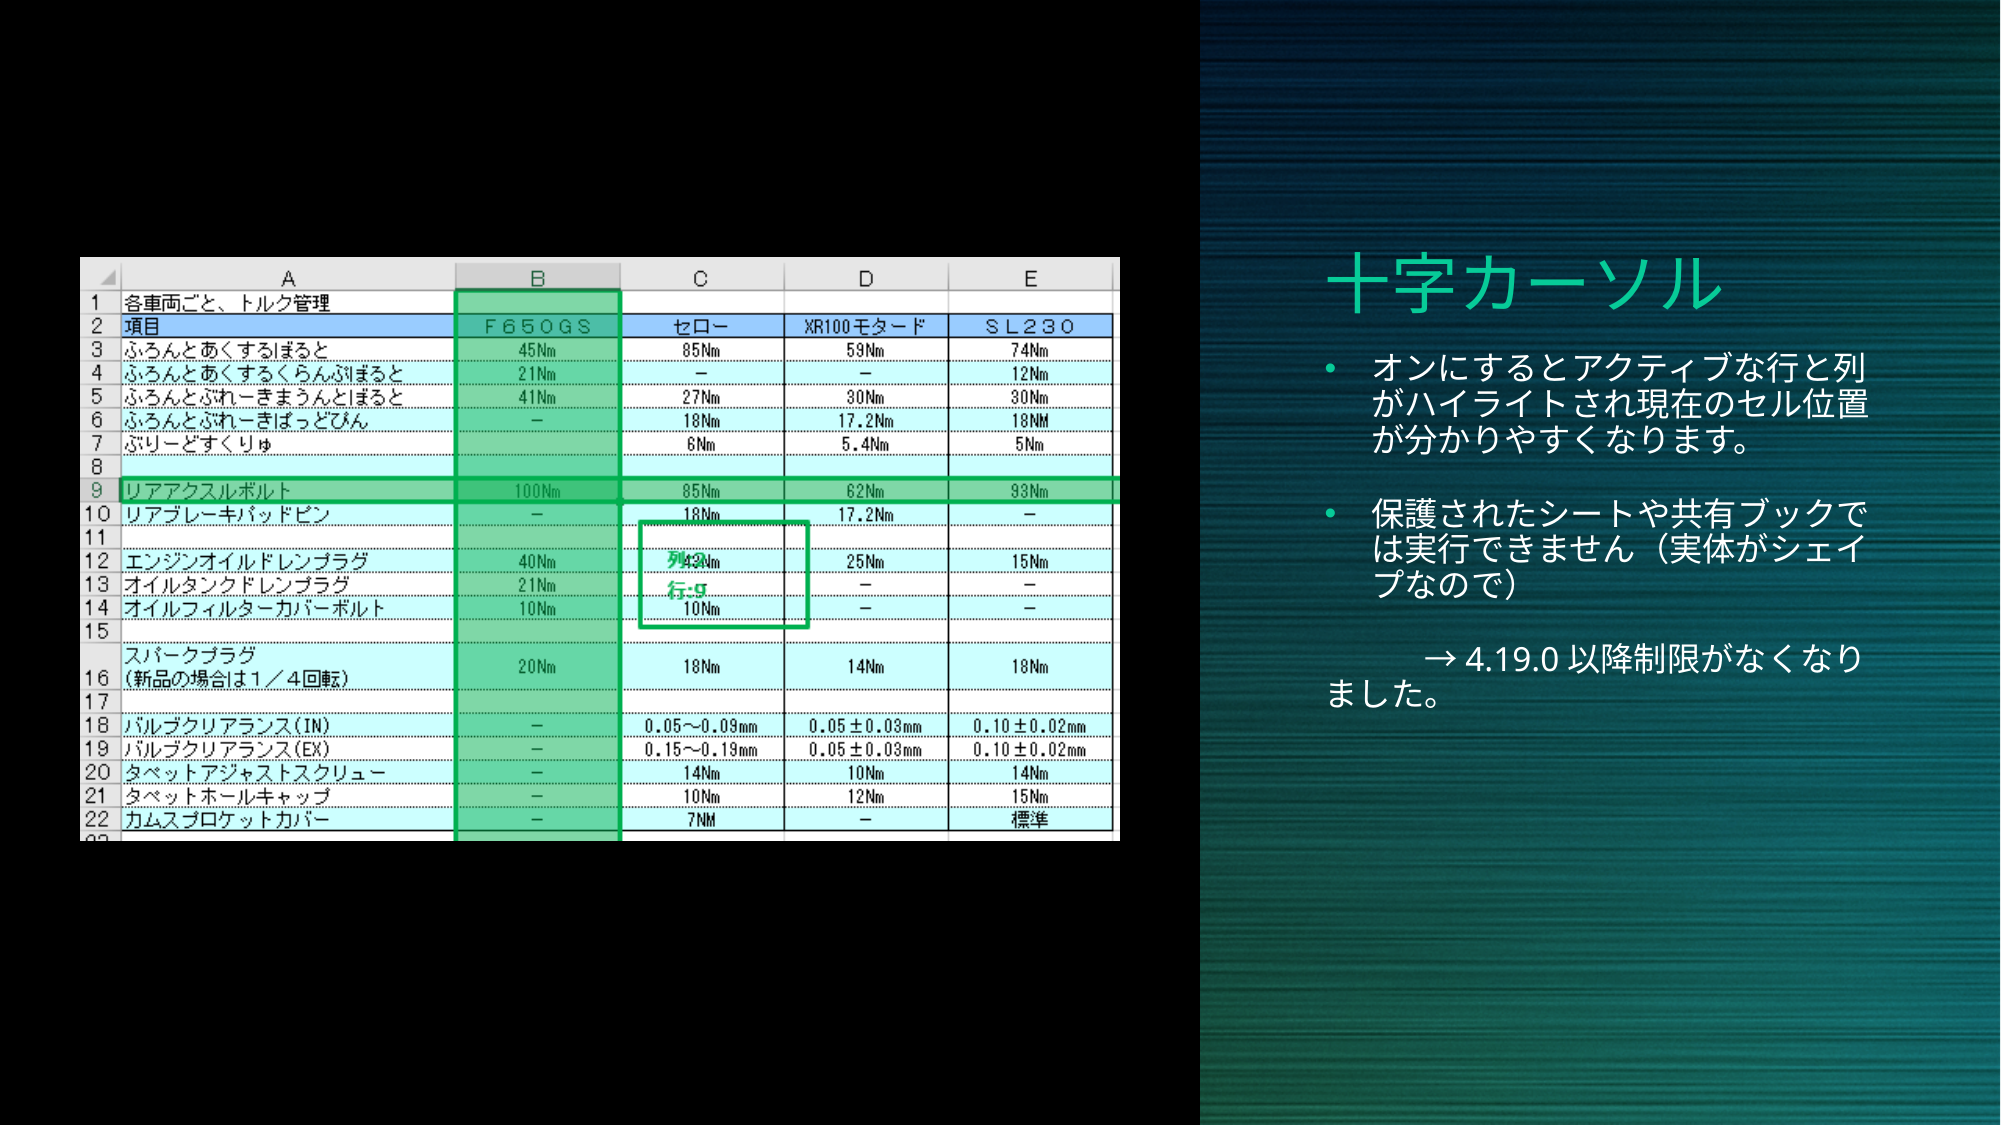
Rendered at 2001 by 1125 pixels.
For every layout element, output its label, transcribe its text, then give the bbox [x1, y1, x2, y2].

list オンにするとアクティブな行と列がハイライトされ現在のセル位置が分かりやすくなります。 保護されたシートや共有ブックでは実行できません（実体がシェイプなので） →4.19.0以降制限がなくなりました。 [1309, 344, 1901, 973]
title 十字カーソル [1309, 75, 1901, 330]
picture [1200, 0, 2001, 1125]
picture [79, 257, 1120, 841]
